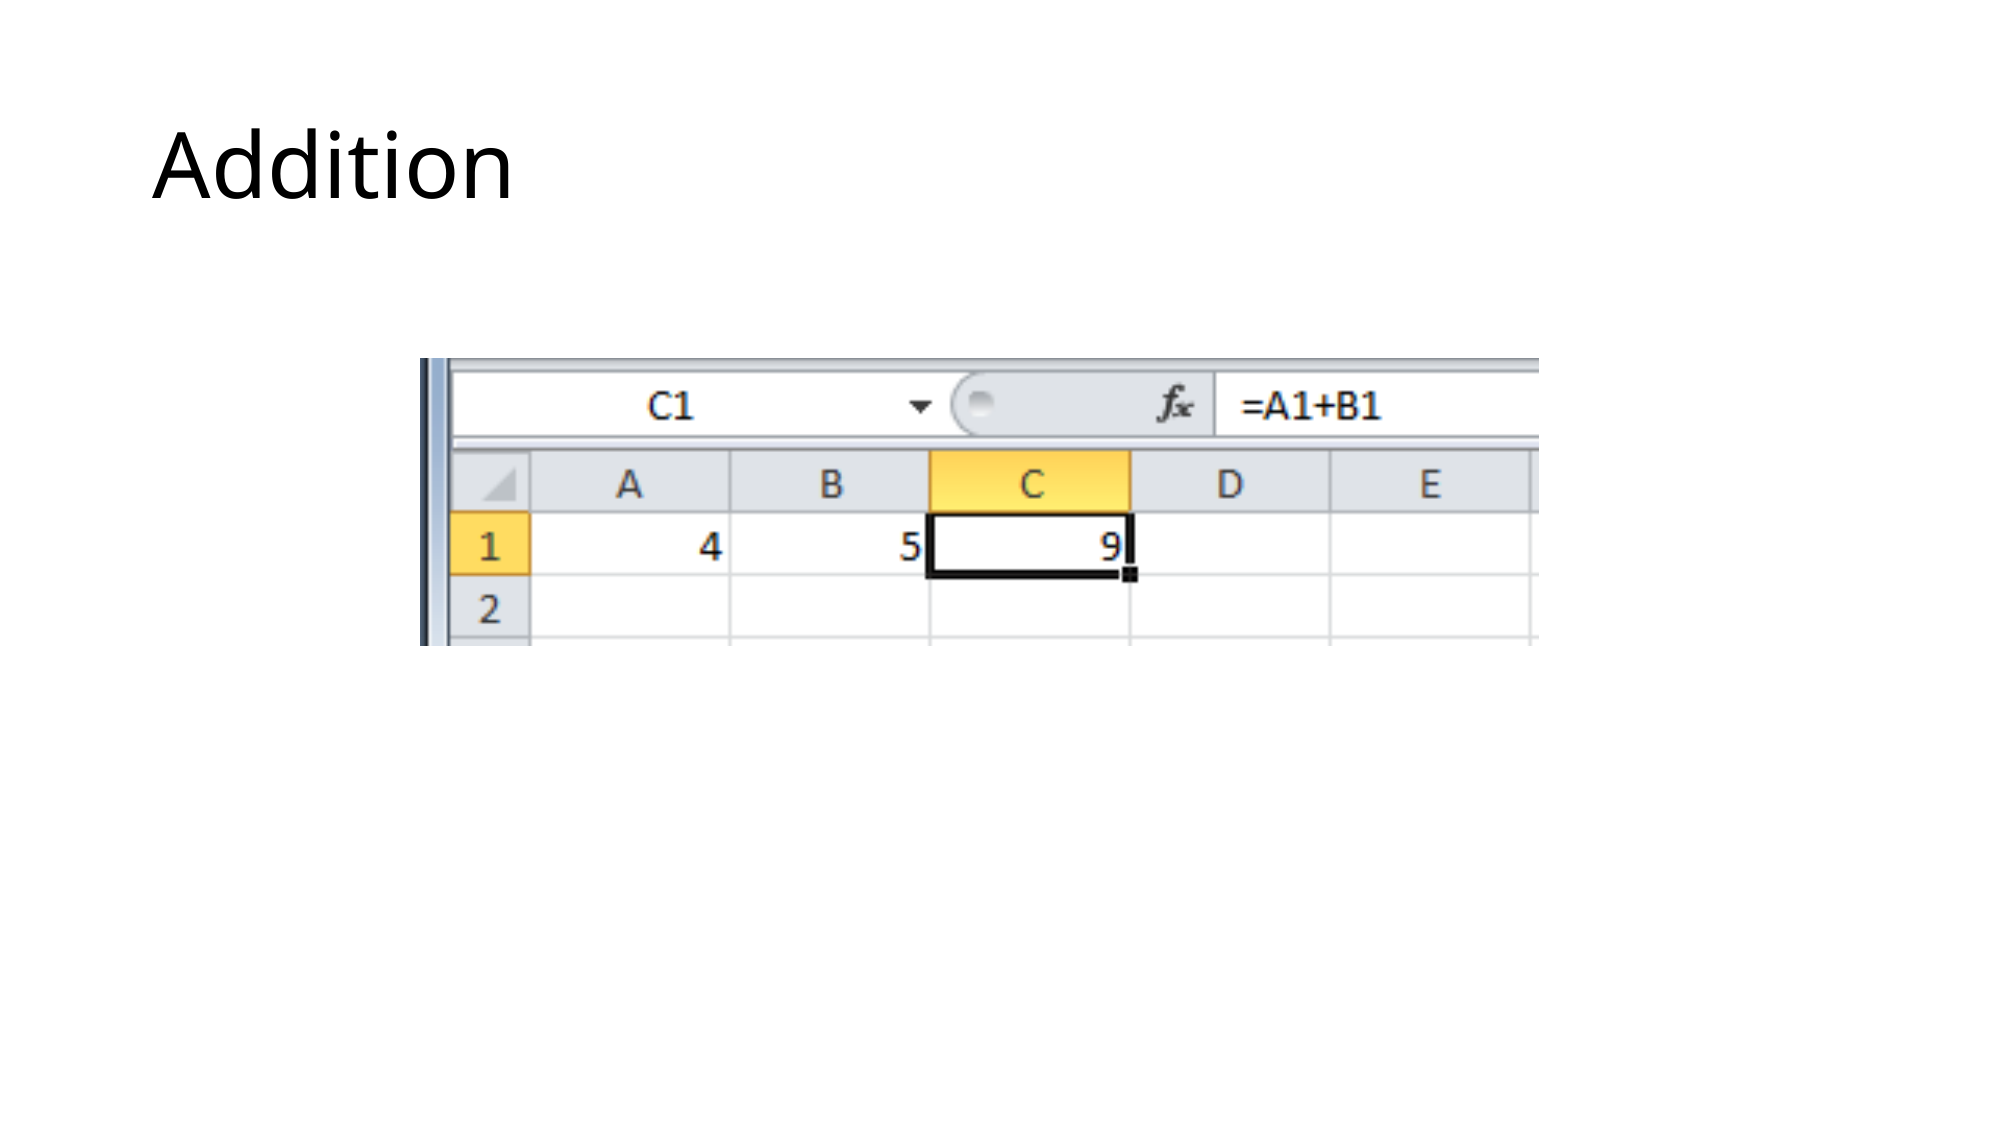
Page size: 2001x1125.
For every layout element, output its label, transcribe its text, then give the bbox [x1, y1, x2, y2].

title Addition [137, 59, 1863, 278]
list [420, 358, 1539, 646]
